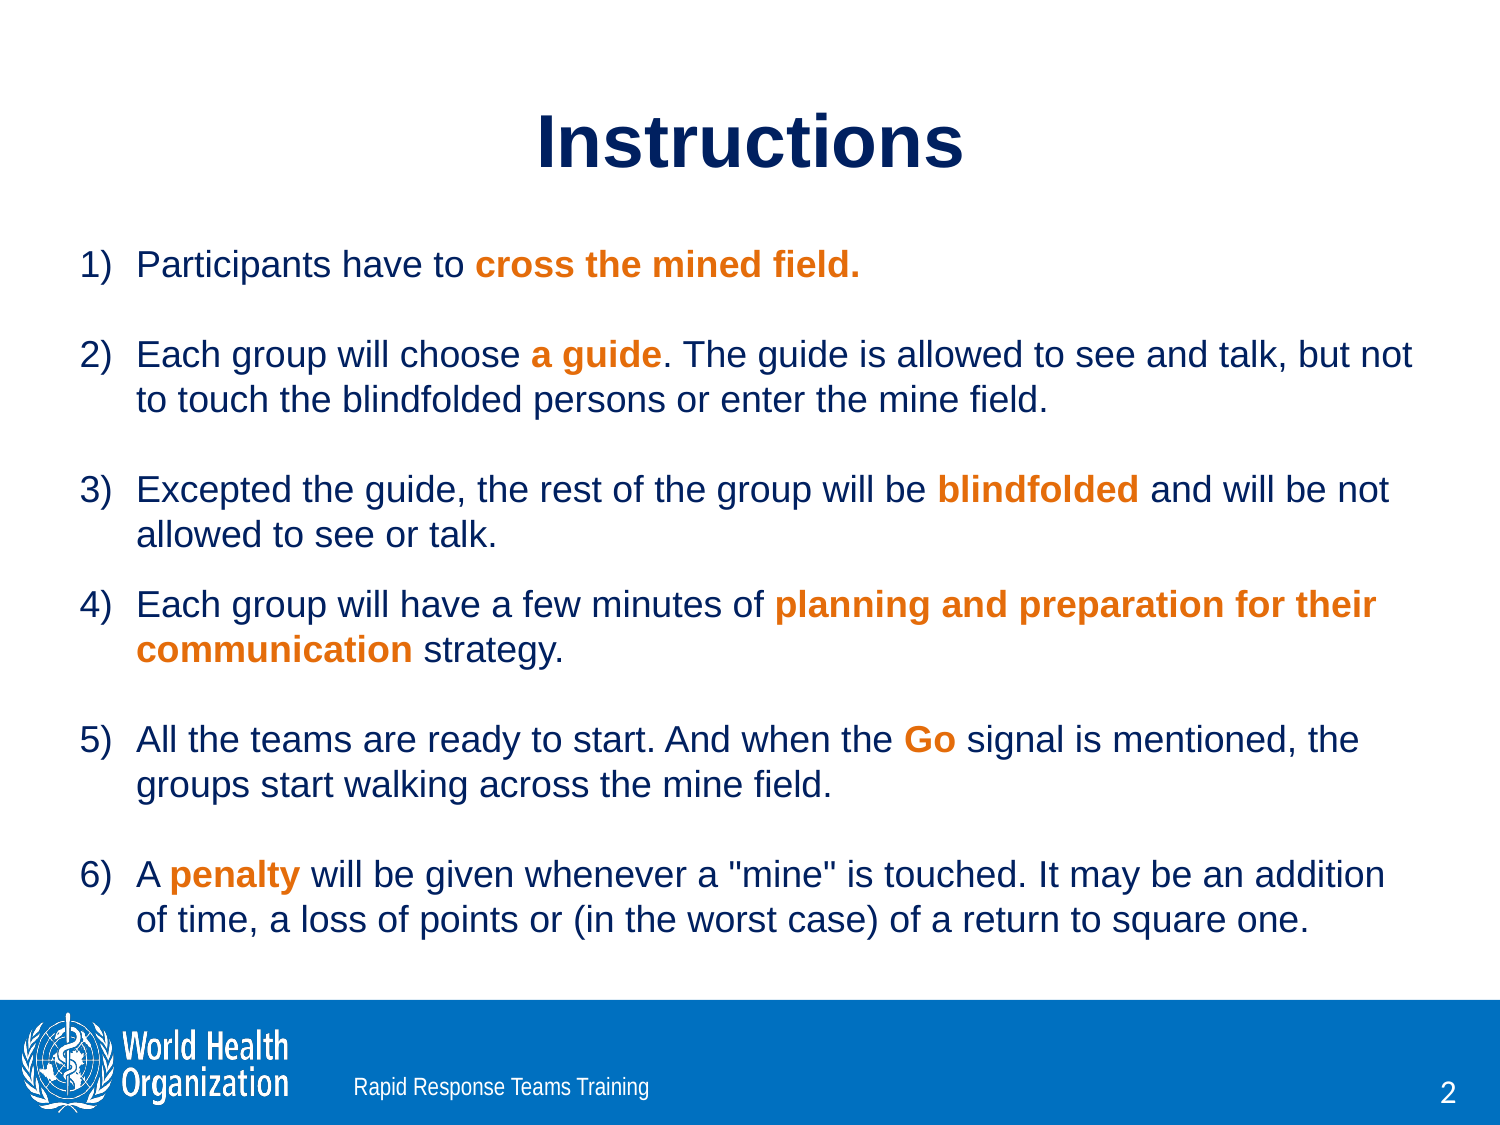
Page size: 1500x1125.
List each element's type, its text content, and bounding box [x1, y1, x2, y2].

picture [21, 1012, 288, 1113]
title Instructions [1, 44, 1500, 232]
text_box Participants have to cross the mined field. Each group will choose a guide. The guide is allowed to see and talk, but not to touch the blindfolded persons or enter the mine field. Excepted the guide, the rest of the group will be blindfolded and will be not allowed to see or talk. Each group will have a few minutes of planning and preparation for their communication strategy. All the teams are ready to start. And when the Go signal is mentioned, the groups start walking across the mine field. A penalty will be given whenever a "mine" is touched. It may be an addition of time, a loss of points or (in the worst case) of a return to square one. [64, 232, 1436, 992]
